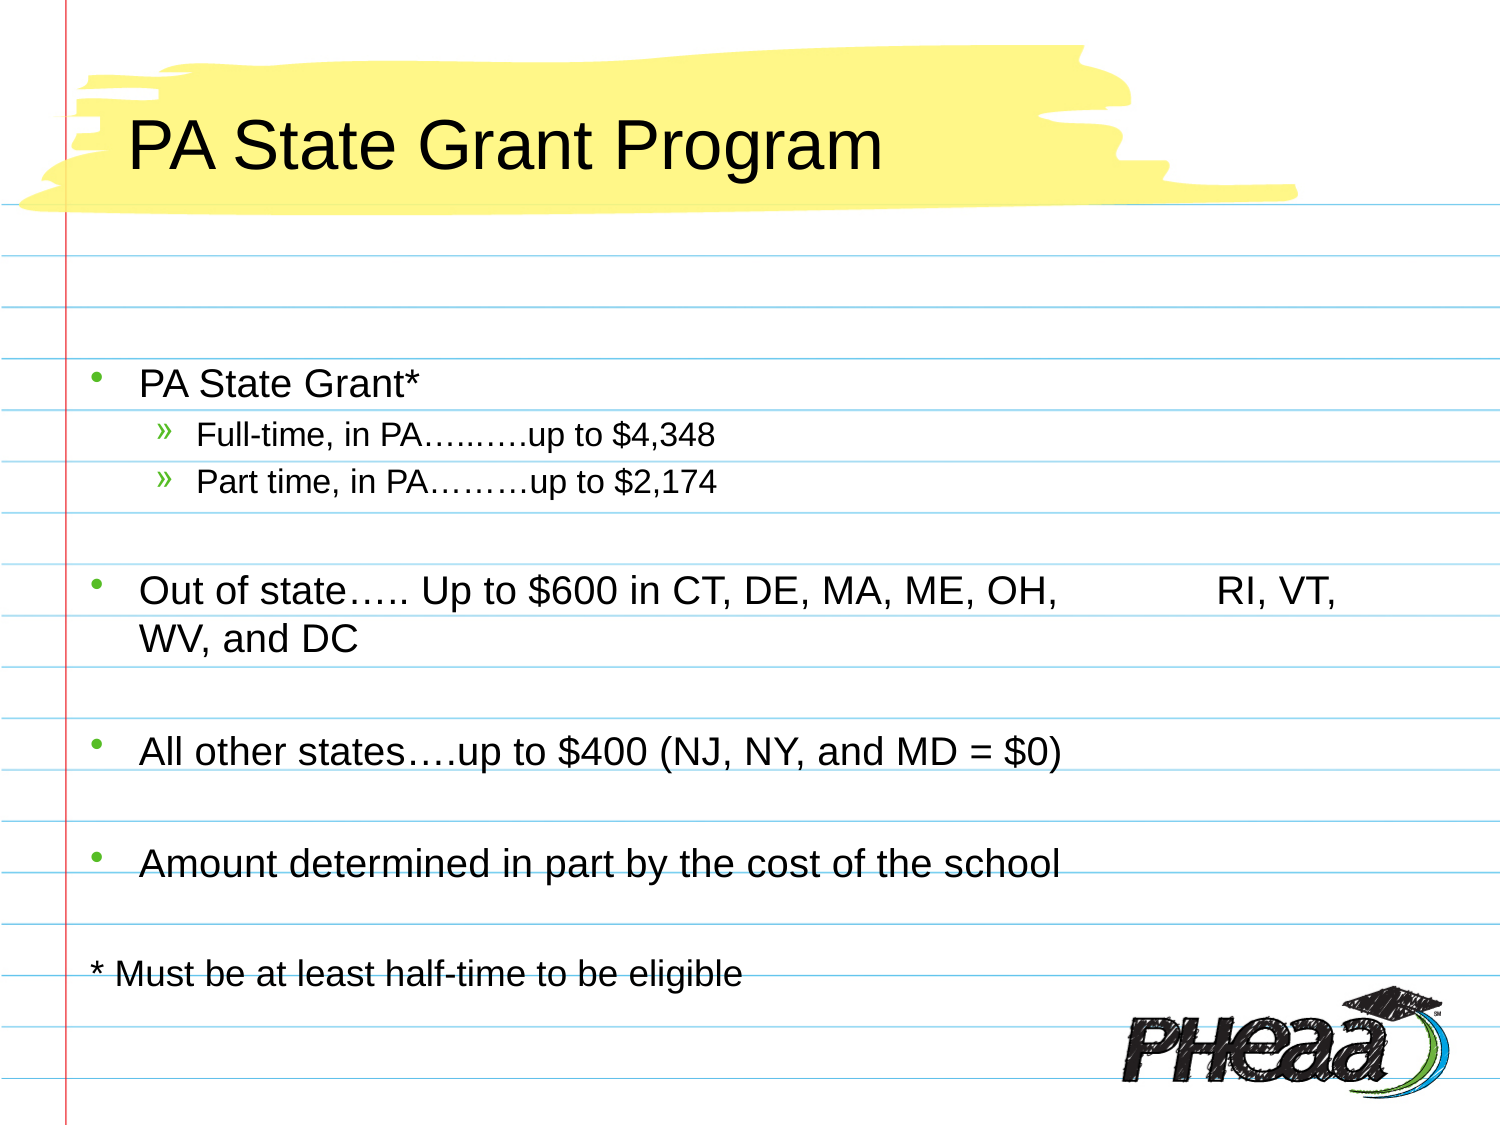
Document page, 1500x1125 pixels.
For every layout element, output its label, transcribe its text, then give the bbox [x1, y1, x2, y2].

picture [0, 0, 1500, 1125]
list PA State Grant* Full-time, in PA…...….up to $4,348 Part time, in PA………up to $2,174 Out of state….. Up to $600 in CT, DE, MA, ME, OH, RI, VT, WV, and DC All other states….up to $400 (NJ, NY, and MD = $0) Amount determined in part by the cost of the school * Must be at least half-time to be eligible [75, 350, 1425, 1005]
title PA State Grant Program [112, 82, 1463, 200]
